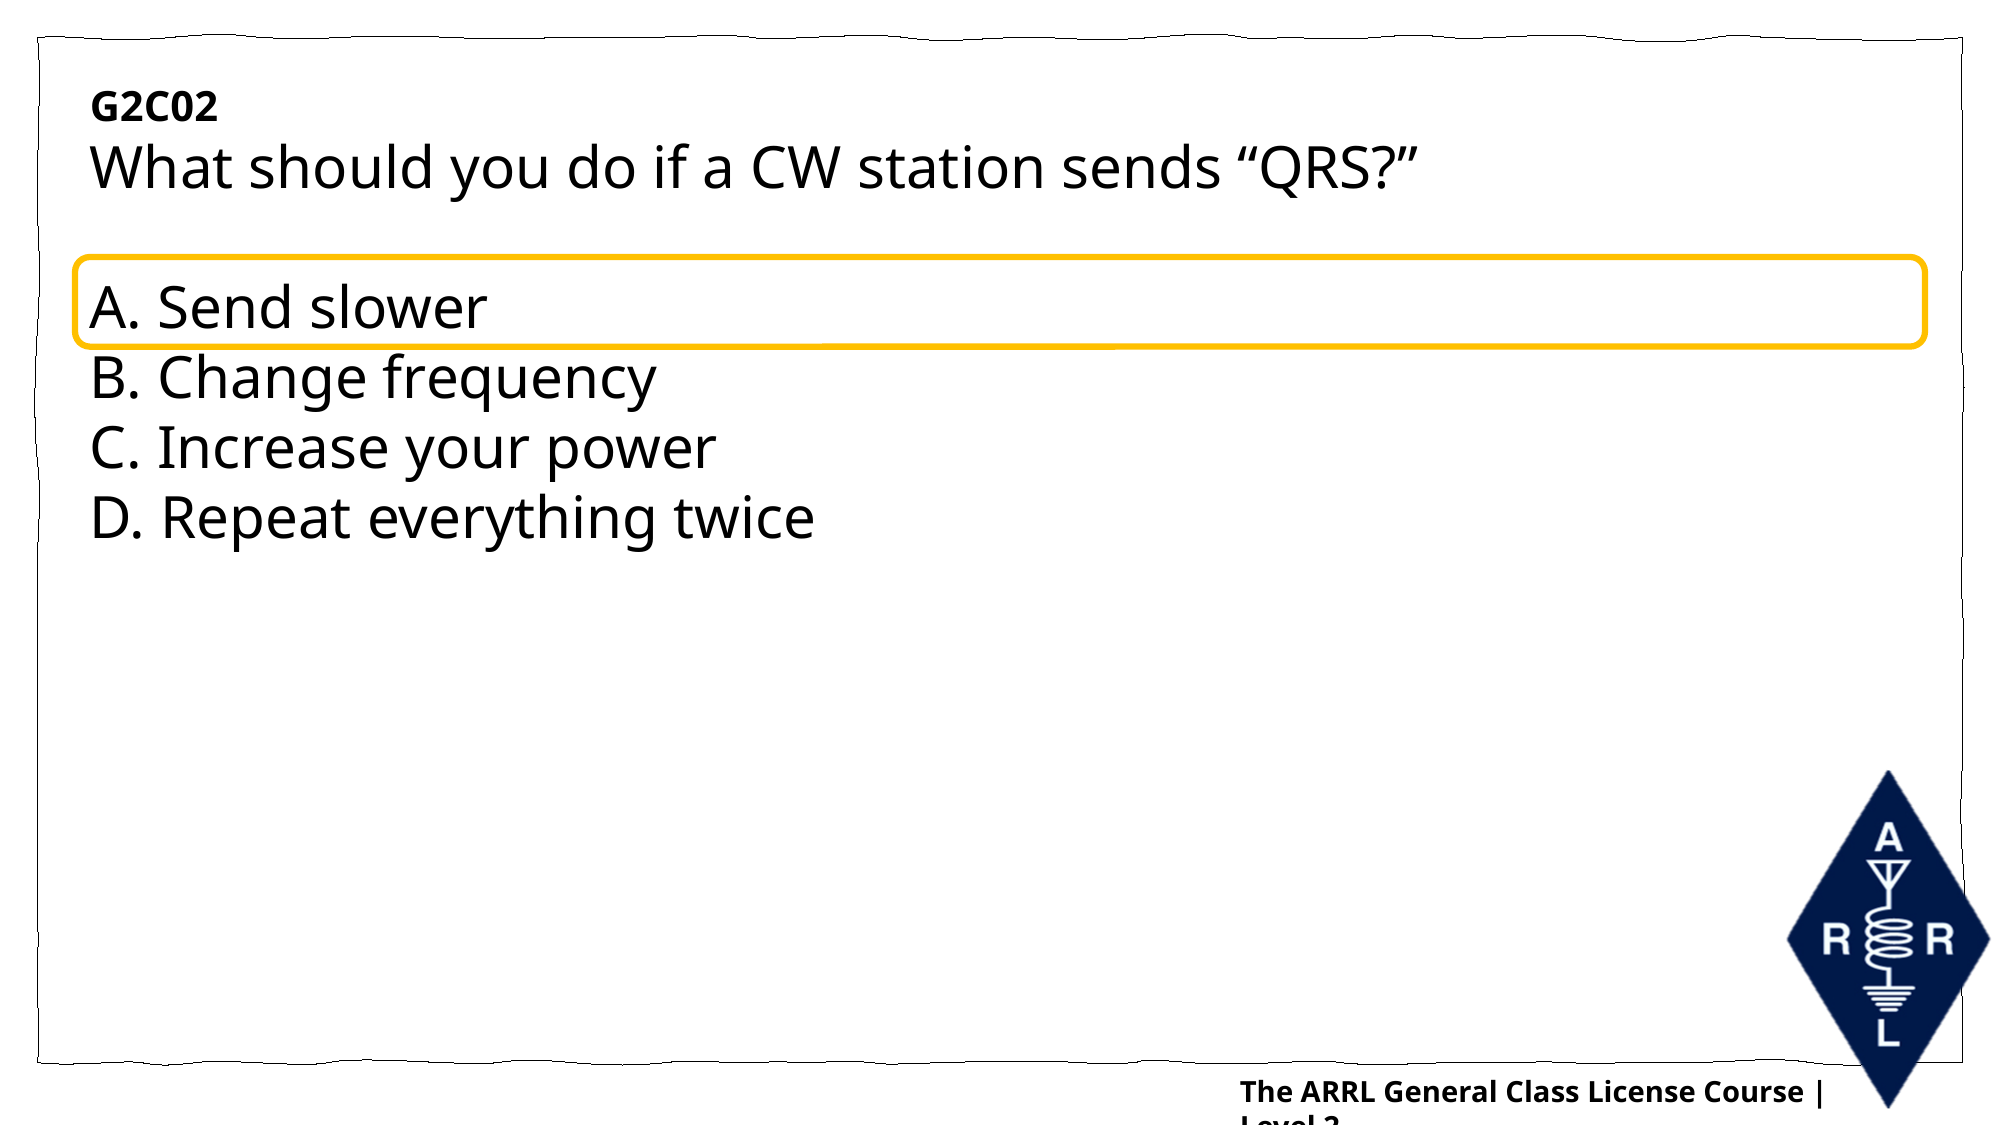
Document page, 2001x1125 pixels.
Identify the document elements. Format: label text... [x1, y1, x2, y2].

text_box G2C02 What should you do if a CW station sends “QRS?” A. Send slower B. Change frequency C. Increase your power D. Repeat everything twice [75, 340, 1850, 558]
text_box [73, 255, 1927, 348]
picture [1773, 752, 1999, 1125]
text_box G2C02 What should you do if a CW station sends “QRS?” A. Send slower B. Change frequency C. Increase your power D. Repeat everything twice [75, 72, 1850, 264]
